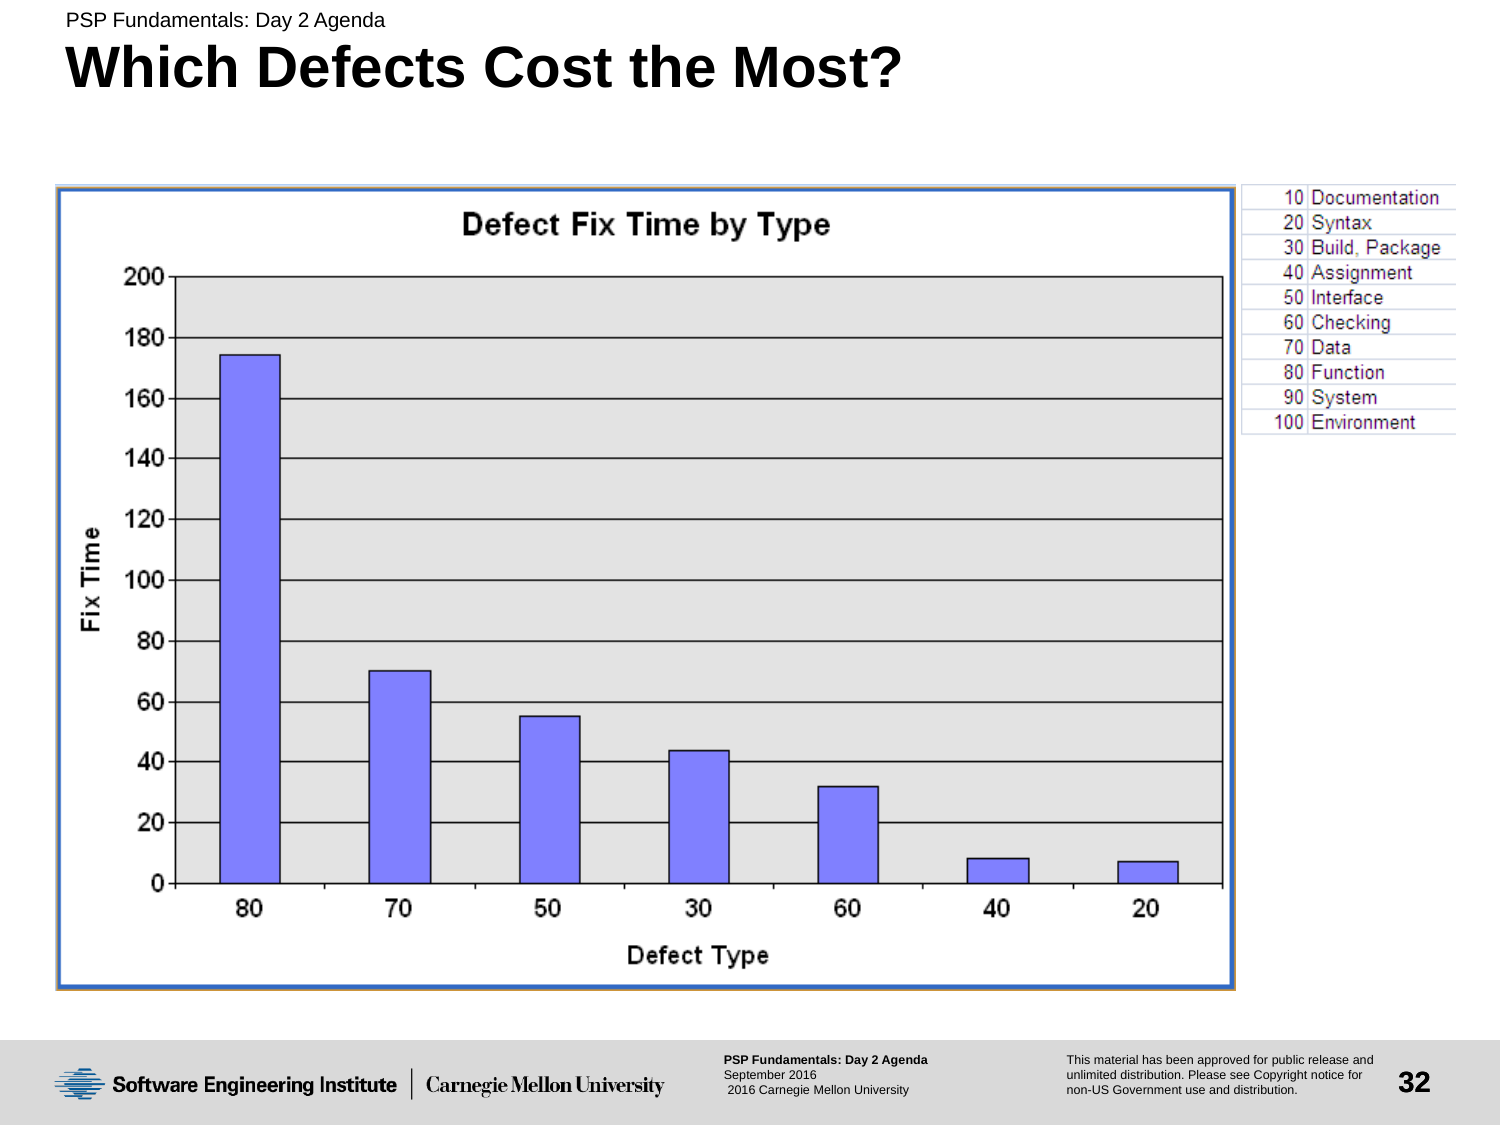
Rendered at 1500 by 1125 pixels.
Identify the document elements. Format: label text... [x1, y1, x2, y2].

picture [1241, 184, 1456, 438]
picture [55, 184, 1236, 991]
picture [46, 1061, 673, 1104]
title Which Defects Cost the Most? [65, 37, 1430, 148]
